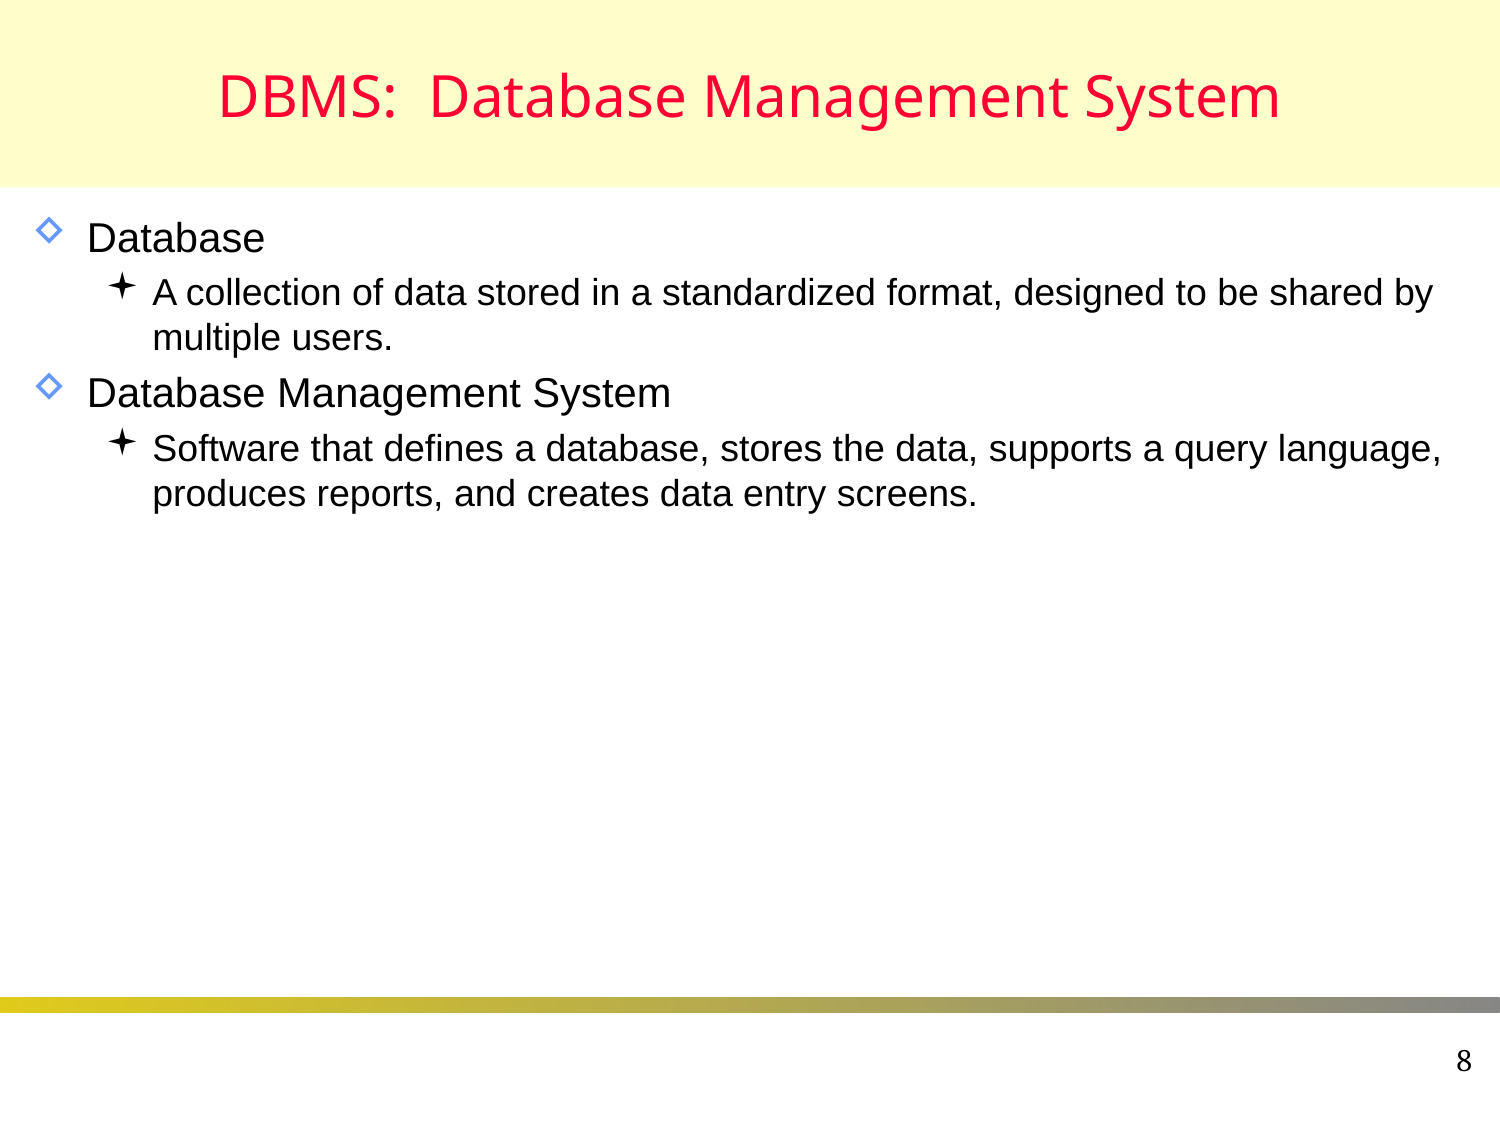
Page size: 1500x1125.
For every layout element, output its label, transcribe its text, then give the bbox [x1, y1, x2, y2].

slide_number 8 [1174, 1024, 1488, 1101]
title DBMS: Database Management System [0, 0, 1500, 188]
list Database A collection of data stored in a standardized format, designed to be shared by multiple users. Database Management System Software that defines a database, stores the data, supports a query language, produces reports, and creates data entry screens. [15, 202, 1468, 988]
